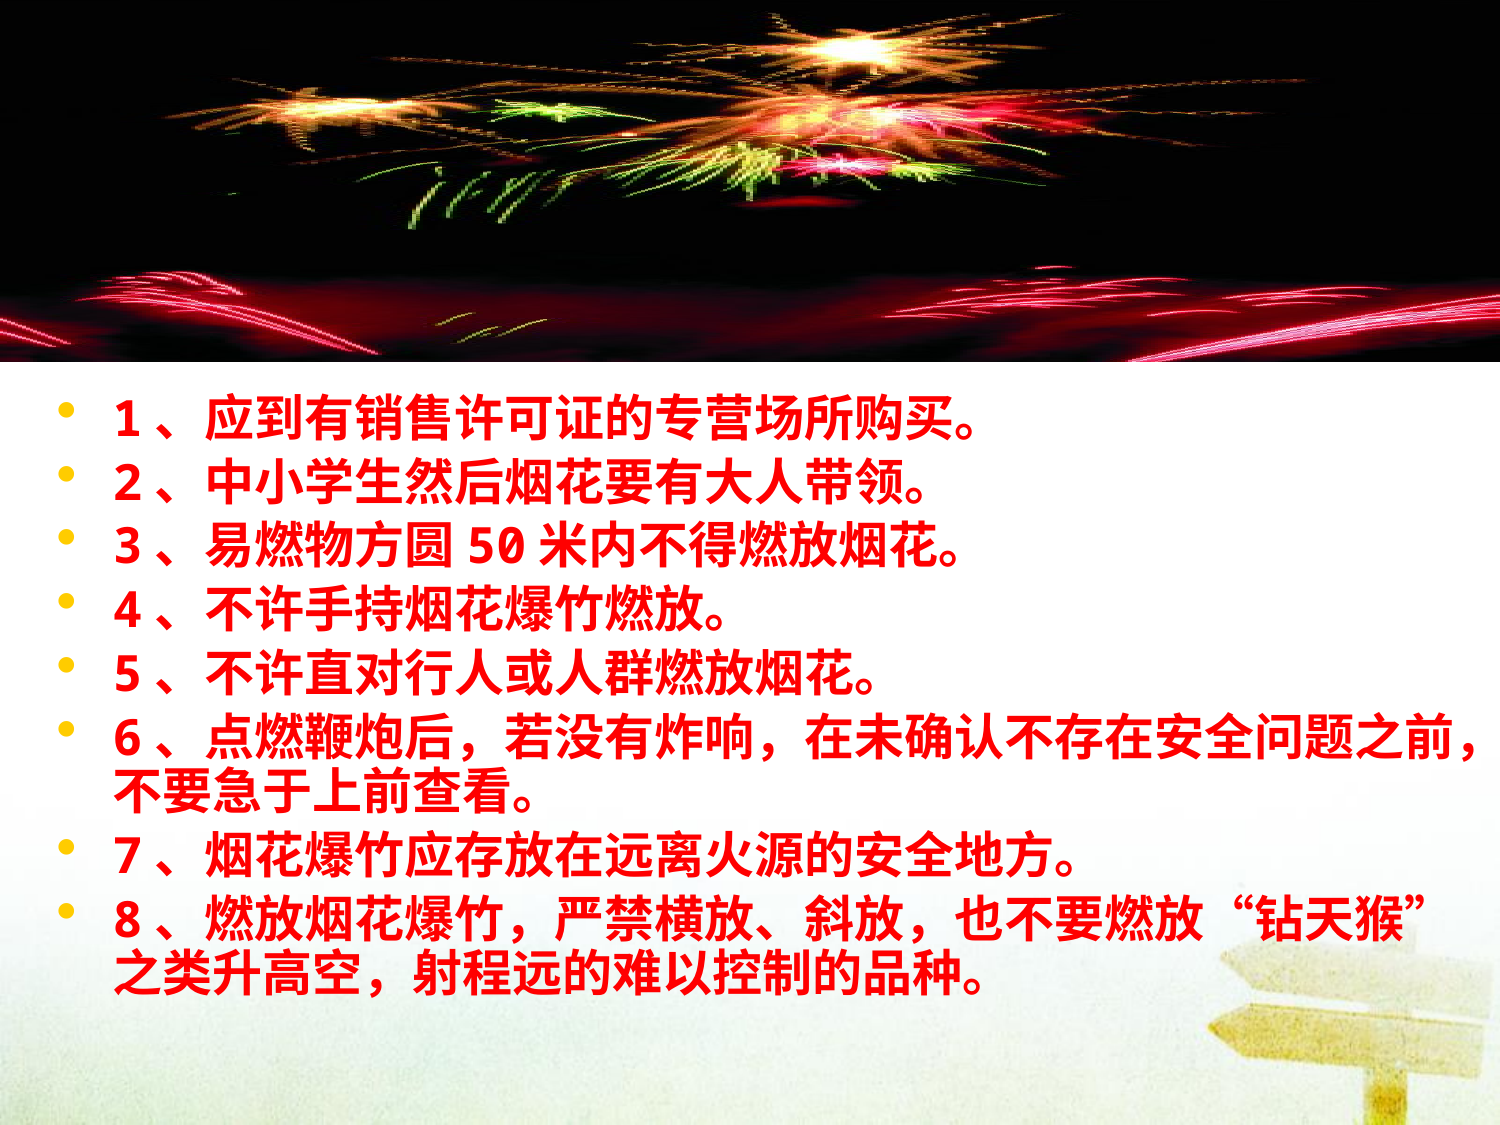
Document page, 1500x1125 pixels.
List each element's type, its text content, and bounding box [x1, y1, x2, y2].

text_box [725, 537, 775, 588]
list 1、应到有销售许可证的专营场所购买。 2、中小学生然后烟花要有大人带领。 3、易燃物方圆50米内不得燃放烟花。 4、不许手持烟花爆竹燃放。 5、不许直对行人或人群燃放烟花。 6、点燃鞭炮后，若没有炸响，在未确认不存在安全问题之前，不要急于上前查看。 7、烟花爆竹应存放在远离火源的安全地方。 8、燃放烟花爆竹，严禁横放、斜放，也不要燃放“钻天猴”之类升高空，射程远的难以控制的品种。 [41, 385, 1483, 1083]
picture [0, 0, 1500, 1125]
